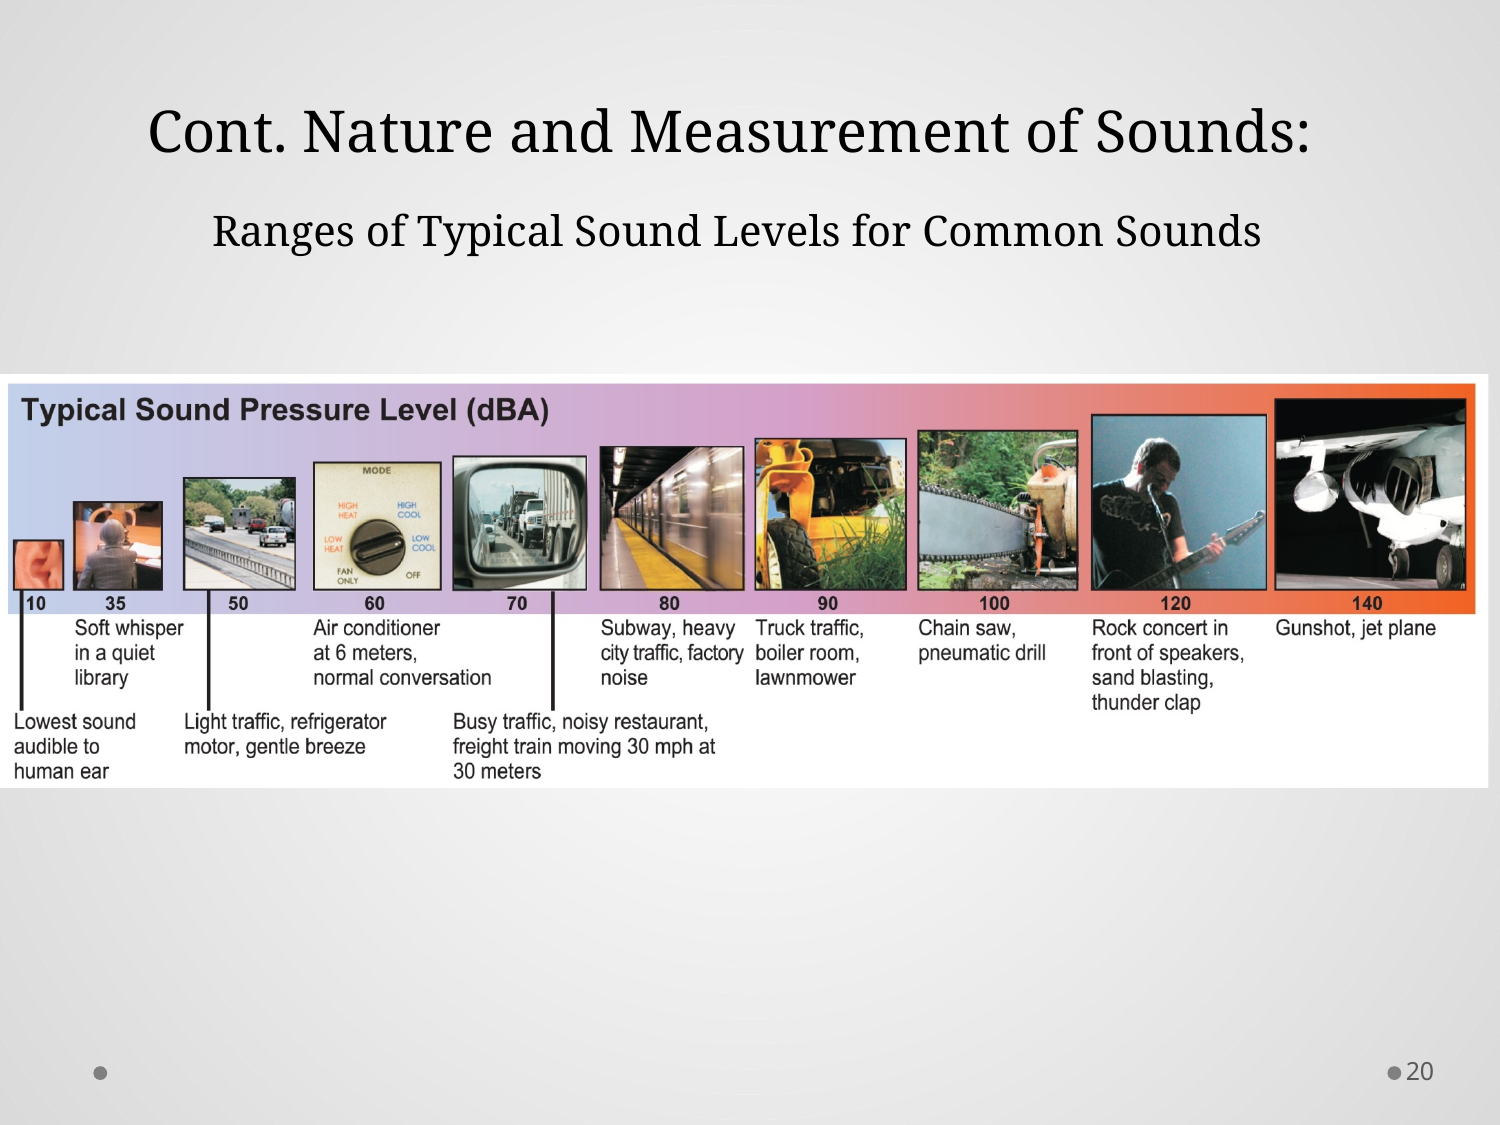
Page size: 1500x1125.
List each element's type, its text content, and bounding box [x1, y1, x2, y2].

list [0, 374, 1489, 788]
title Cont. Nature and Measurement of Sounds: Ranges of Typical Sound Levels for Common Sounds [62, 62, 1413, 263]
slide_number 20 [1401, 1042, 1494, 1103]
